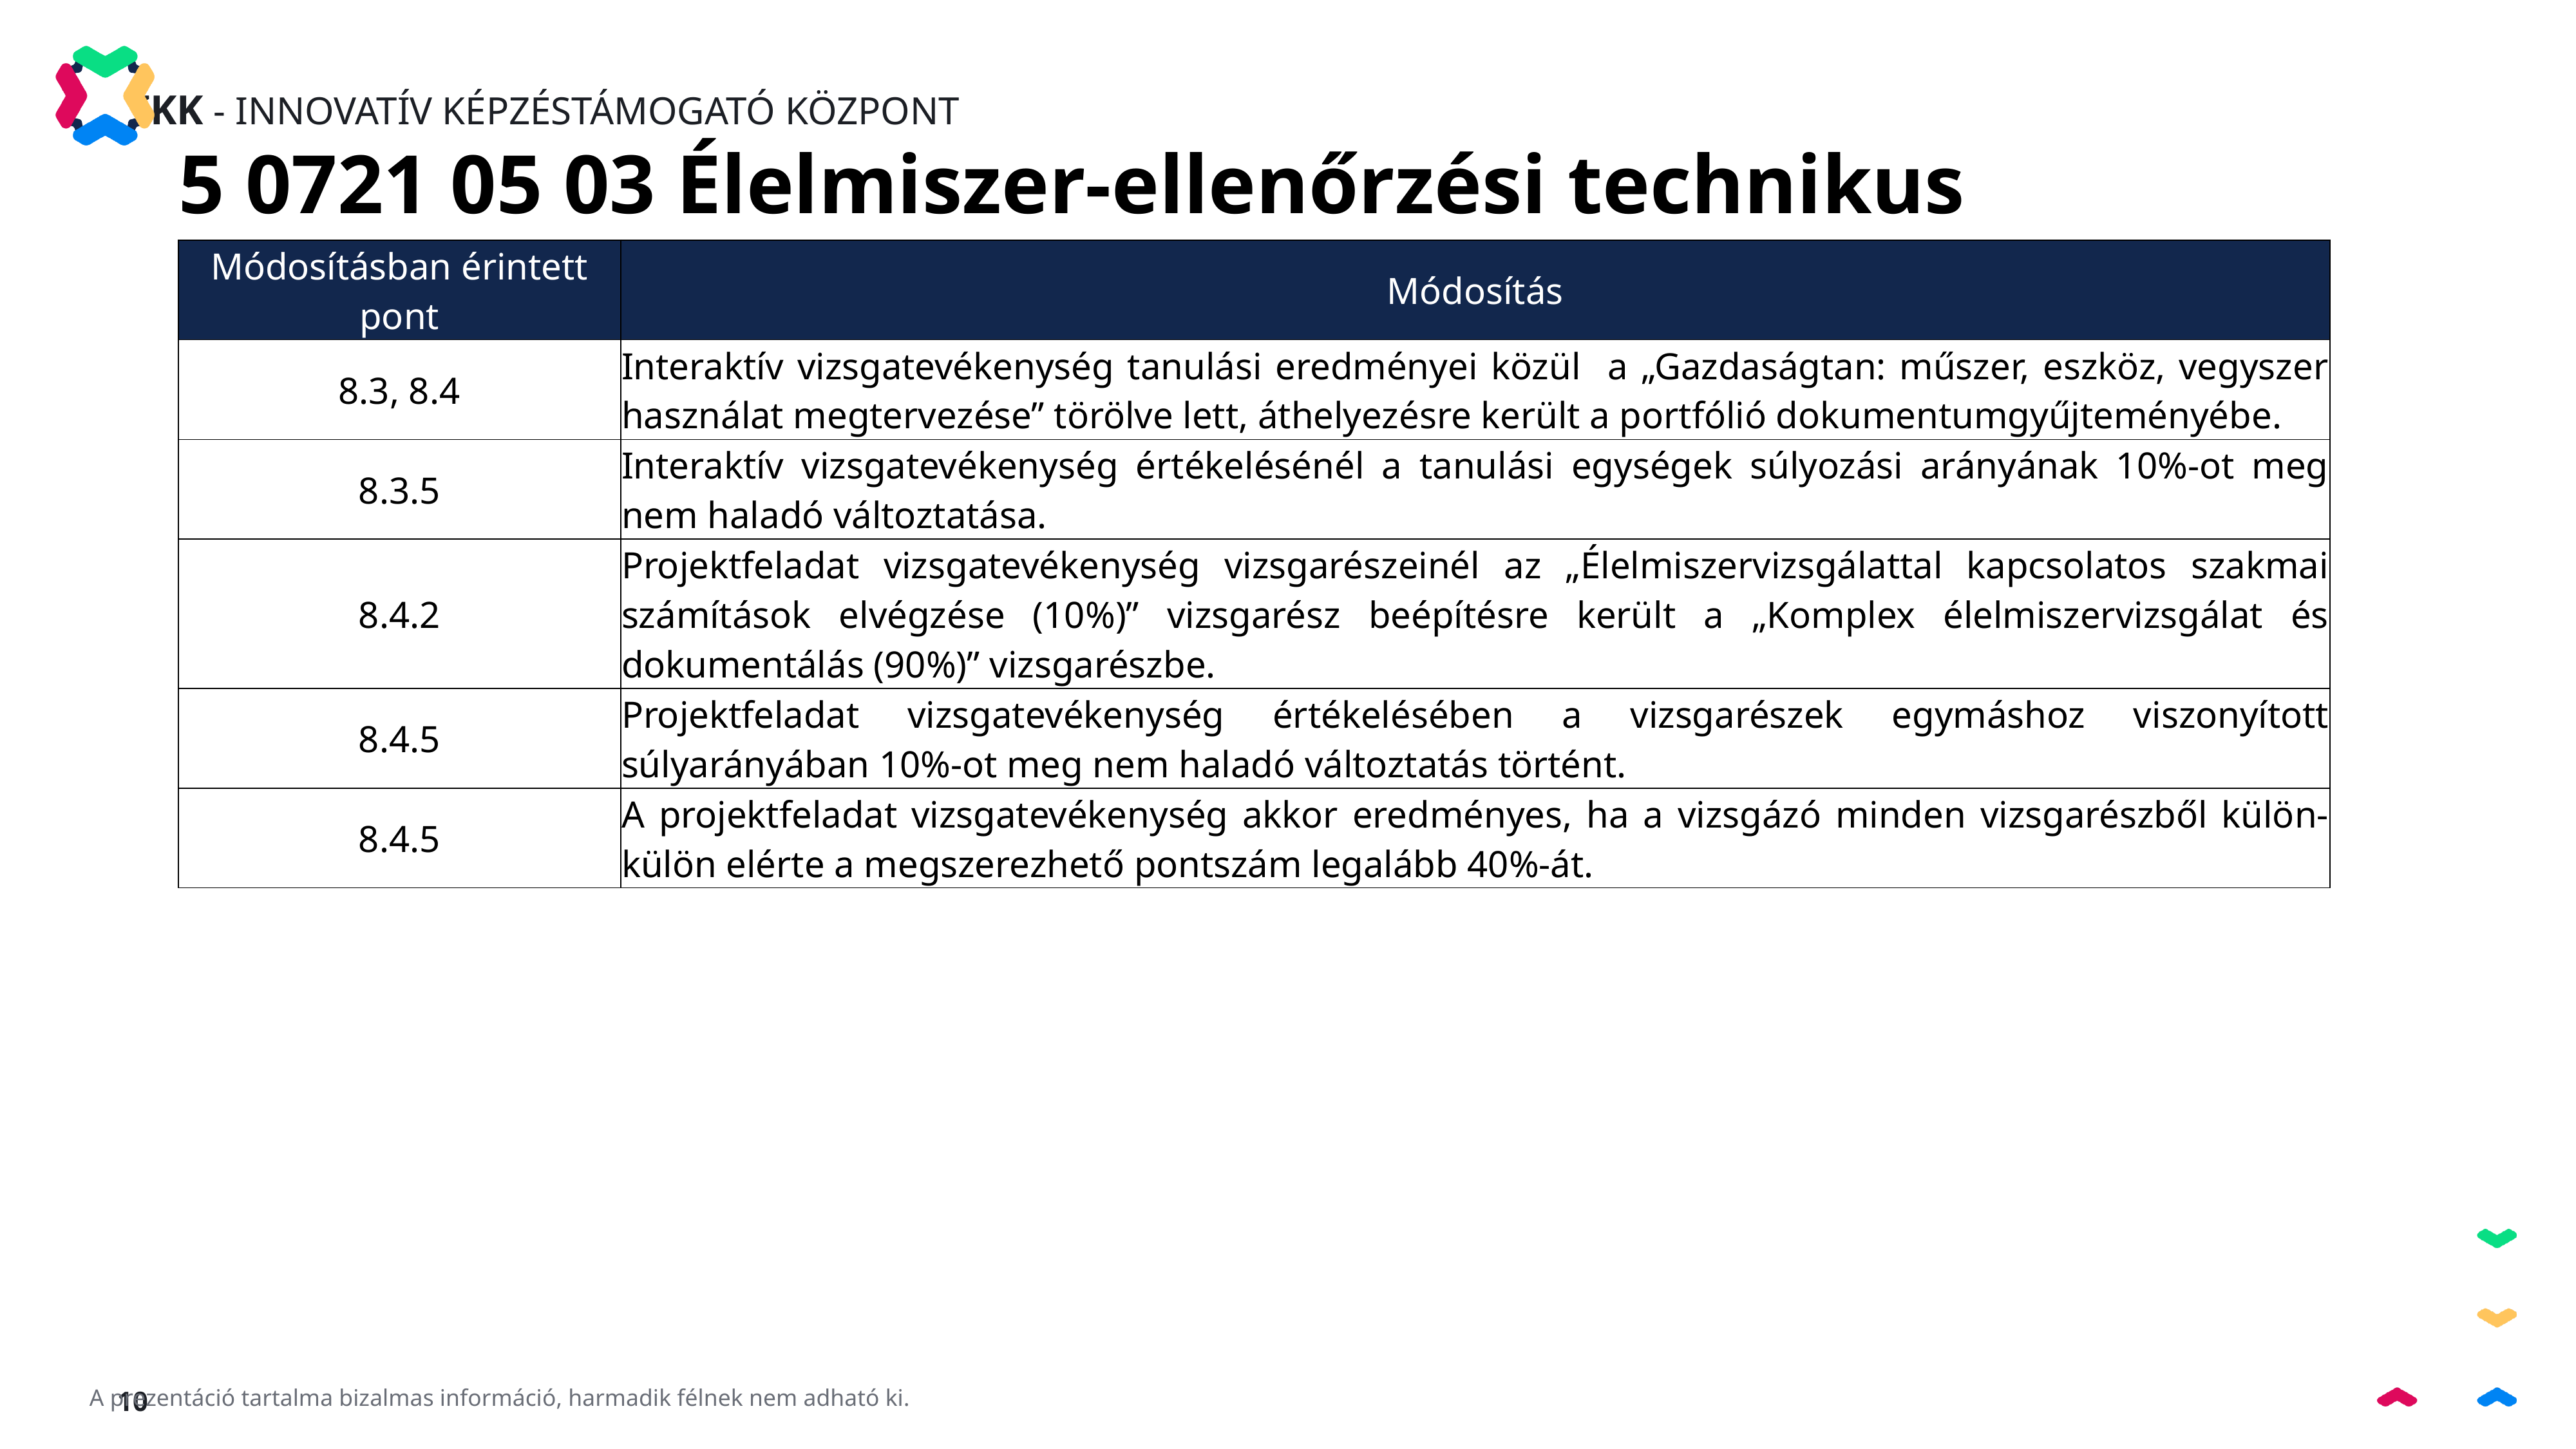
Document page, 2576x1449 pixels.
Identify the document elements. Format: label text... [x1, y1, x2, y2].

table_cell 8.4.2 [179, 540, 620, 688]
table_cell 8.4.5 [179, 689, 620, 788]
table_cell 8.4.5 [179, 789, 620, 887]
table_cell Interaktív vizsgatevékenység értékelésénél a tanulási egységek súlyozási arányának 10%-ot meg nem haladó változtatása. [621, 440, 2329, 538]
picture [2377, 1229, 2517, 1406]
table_cell 8.3.5 [179, 440, 620, 538]
table_header Módosításban érintett pont [179, 241, 620, 339]
table_cell Interaktív vizsgatevékenység tanulási eredményei közül a „Gazdaságtan: műszer, eszköz, vegyszer használat megtervezése” törölve lett, áthelyezésre került a portfólió dokumentumgyűjteményébe. [621, 340, 2329, 439]
table_cell Projektfeladat vizsgatevékenység értékelésében a vizsgarészek egymáshoz viszonyított súlyarányában 10%-ot meg nem haladó változtatás történt. [621, 689, 2329, 788]
table_cell 8.3, 8.4 [179, 340, 620, 439]
table_header Módosítás [621, 241, 2329, 339]
table_cell A projektfeladat vizsgatevékenység akkor eredményes, ha a vizsgázó minden vizsgarészből külön-külön elérte a megszerezhető pontszám legalább 40%-át. [621, 789, 2329, 887]
table_cell Projektfeladat vizsgatevékenység vizsgarészeinél az „Élelmiszervizsgálattal kapcsolatos szakmai számítások elvégzése (10%)” vizsgarész beépítésre került a „Komplex élelmiszervizsgálat és dokumentálás (90%)” vizsgarészbe. [621, 540, 2329, 688]
list 5 0721 05 03 Élelmiszer-ellenőrzési technikus [178, 133, 2338, 217]
picture [55, 46, 155, 146]
